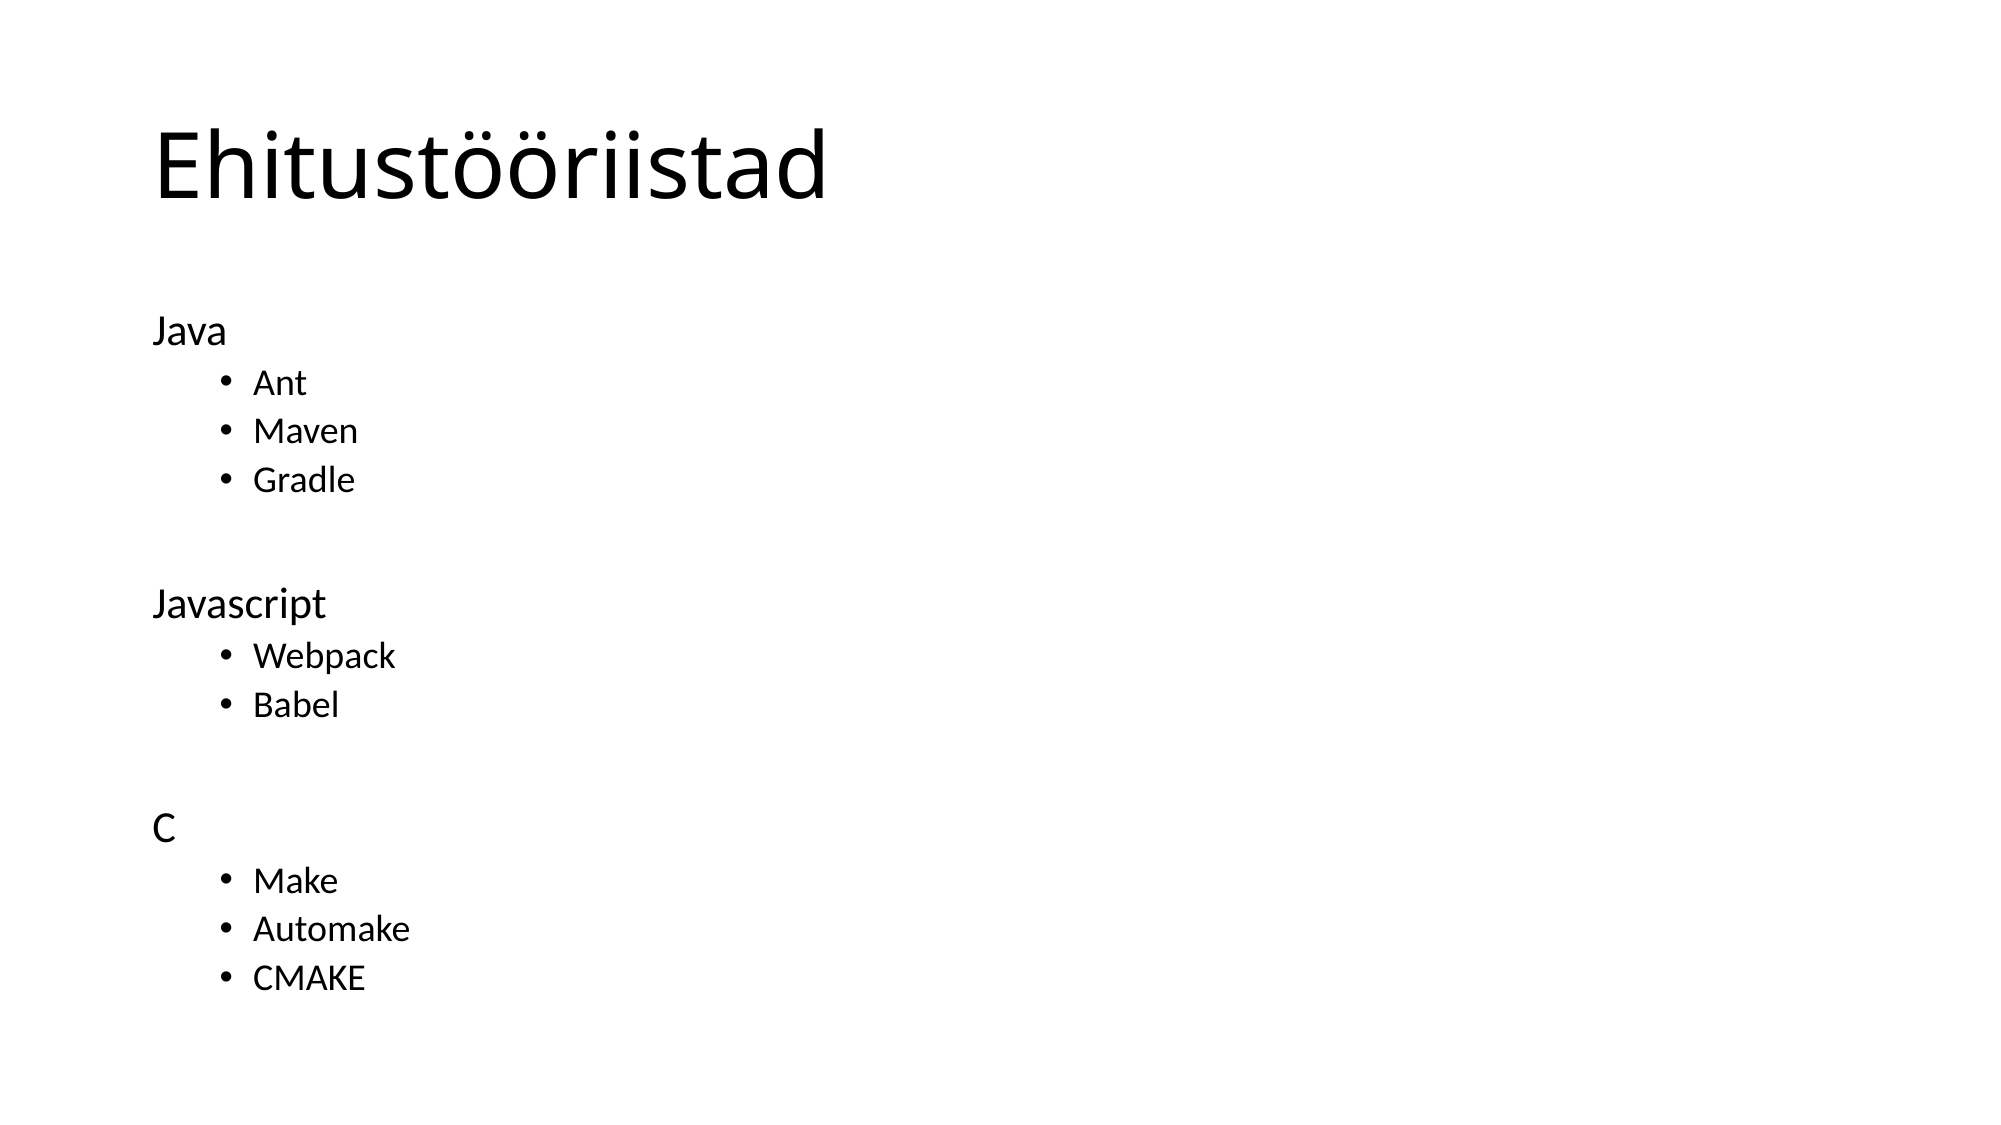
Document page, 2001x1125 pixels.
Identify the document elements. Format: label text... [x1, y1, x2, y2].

list Java Ant Maven Gradle Javascript Webpack Babel C Make Automake CMAKE [137, 299, 1863, 1014]
title Ehitustööriistad [137, 59, 1863, 278]
